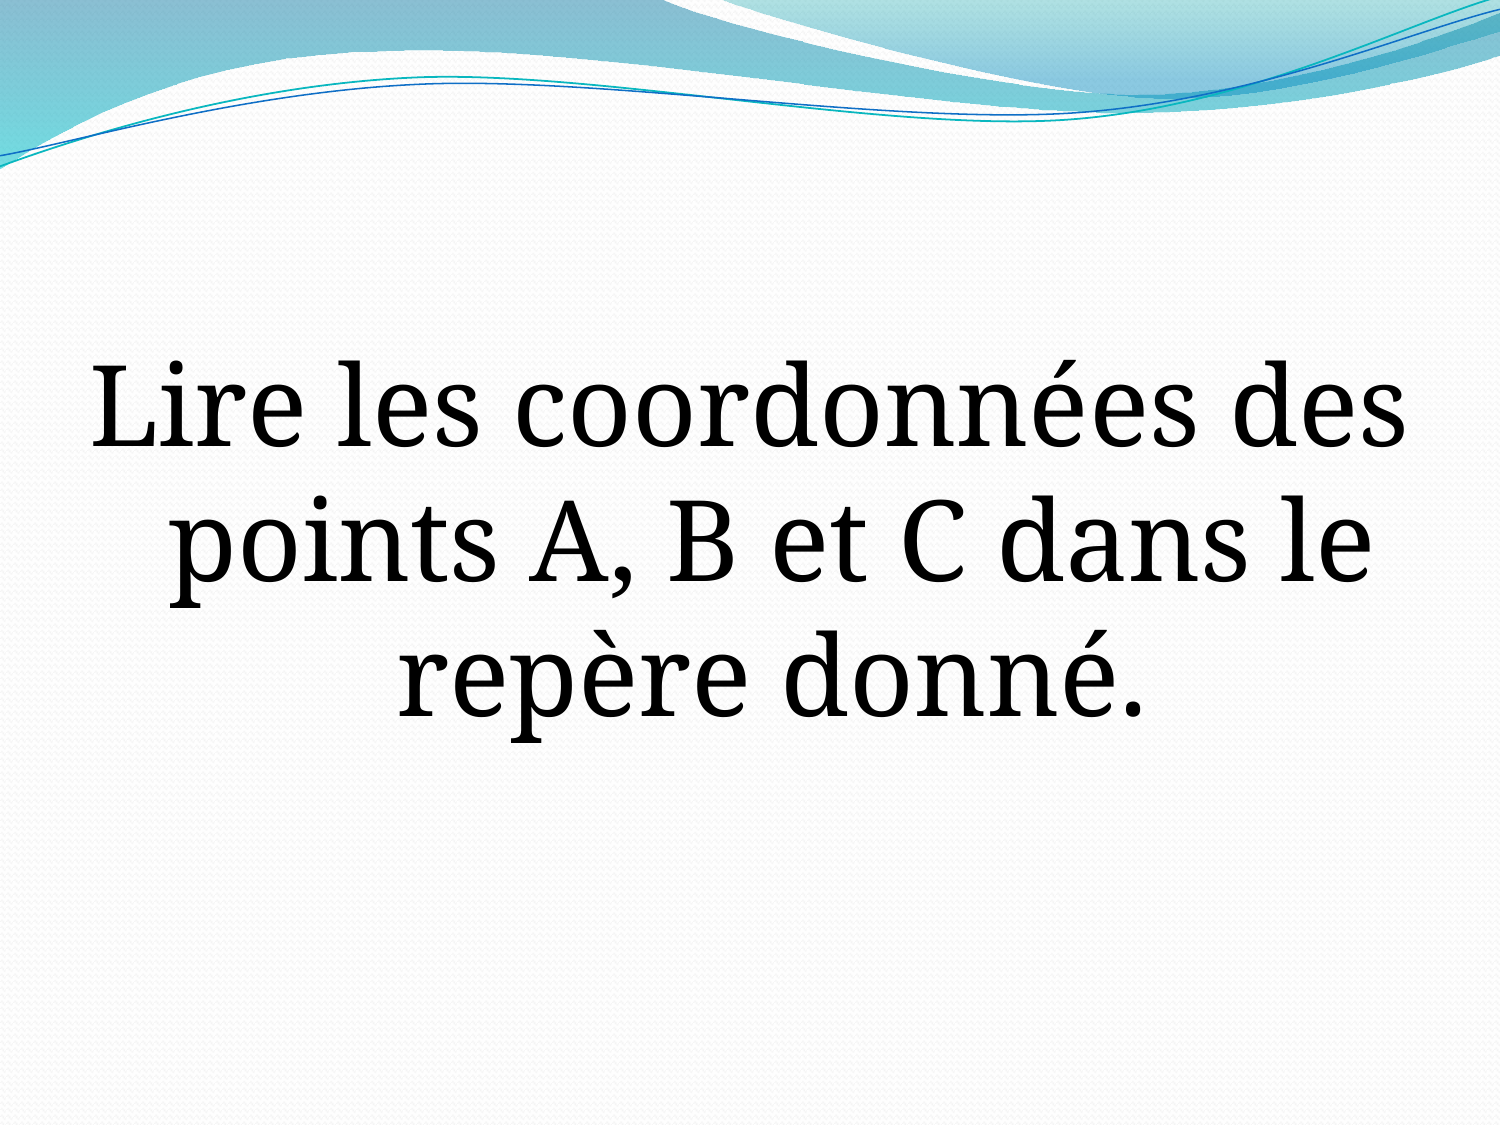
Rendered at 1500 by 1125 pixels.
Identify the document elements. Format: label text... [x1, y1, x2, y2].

list Lire les coordonnées des points A, B et C dans le repère donné. [0, 326, 1500, 799]
